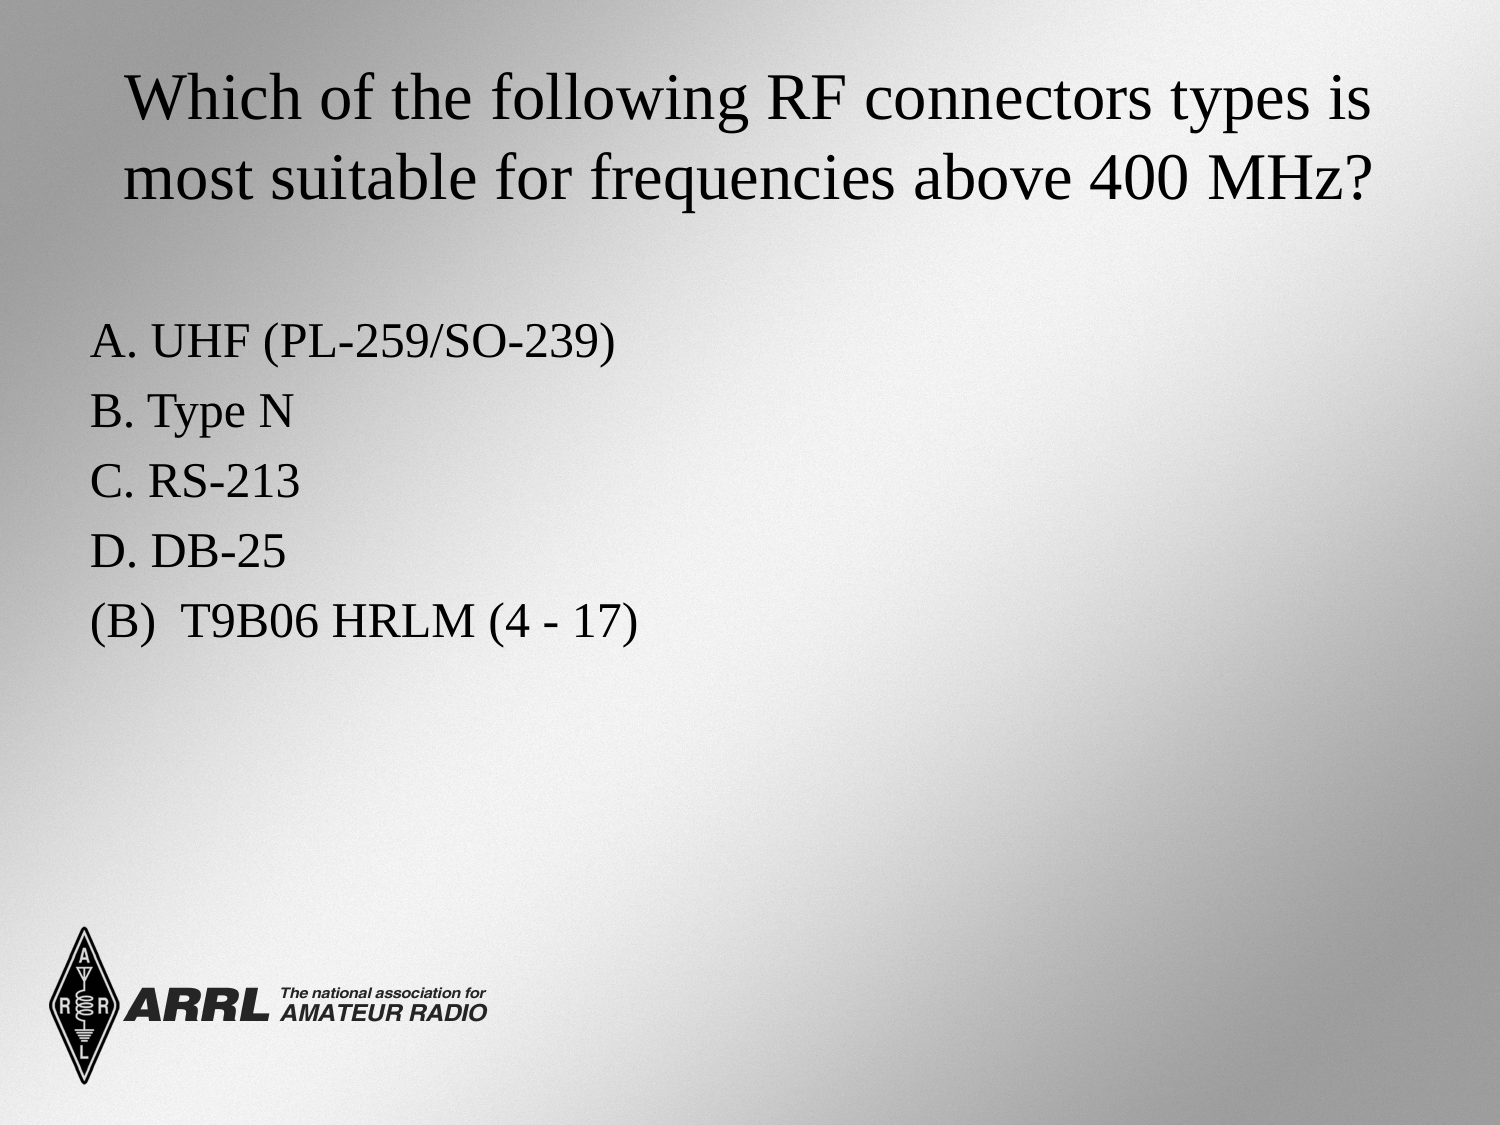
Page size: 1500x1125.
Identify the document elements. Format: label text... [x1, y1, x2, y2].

picture [0, 0, 1500, 1125]
title Which of the following RF connectors types is most suitable for frequencies above 400 MHz? [75, 45, 1425, 233]
list A. UHF (PL-259/SO-239) B. Type N C. RS-213 D. DB-25 (B) T9B06 HRLM (4 - 17) [75, 299, 1425, 1005]
